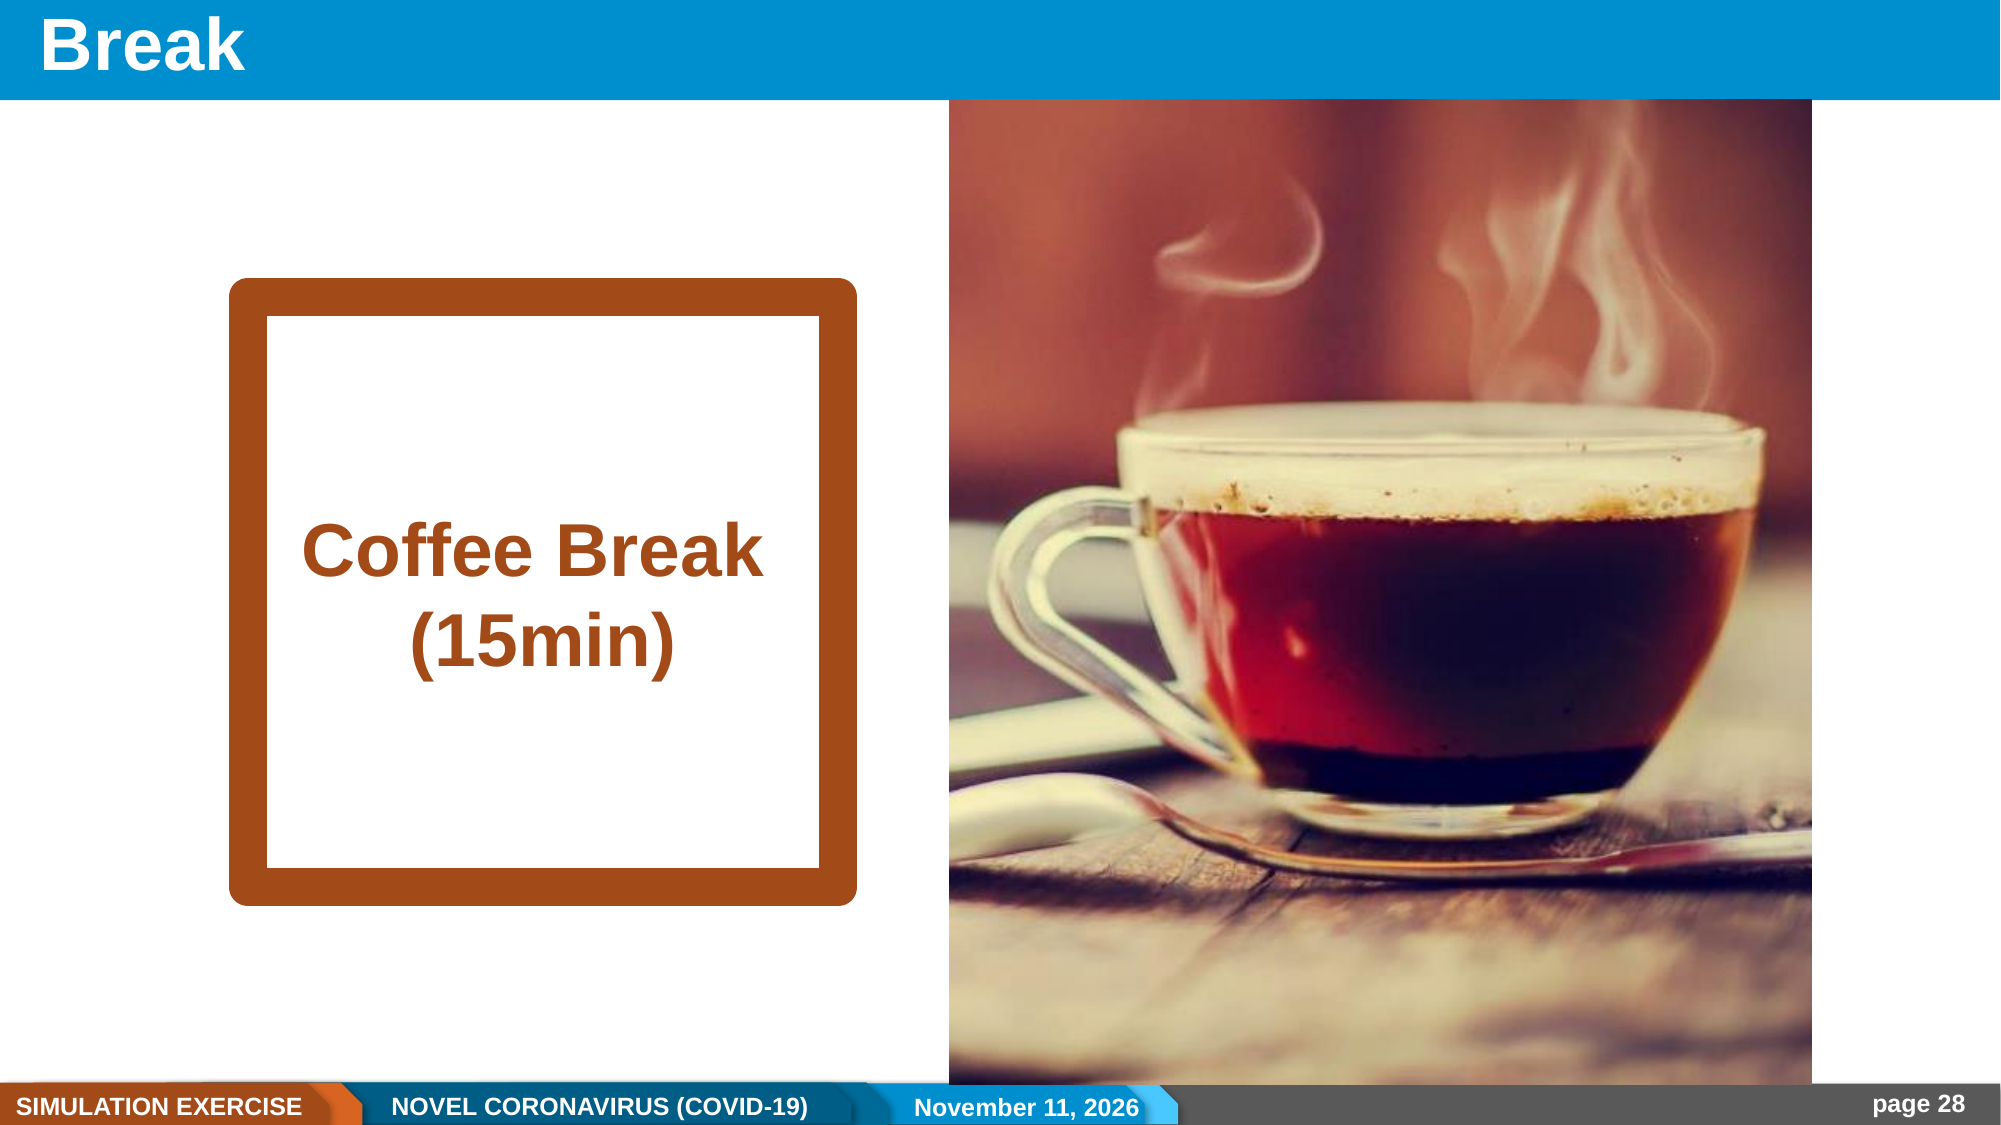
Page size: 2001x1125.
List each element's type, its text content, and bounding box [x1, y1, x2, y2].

title Break [25, 0, 1750, 94]
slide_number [899, 1076, 1518, 1125]
text_box Coffee Break (15min) [247, 296, 839, 888]
picture [949, 100, 1812, 1085]
